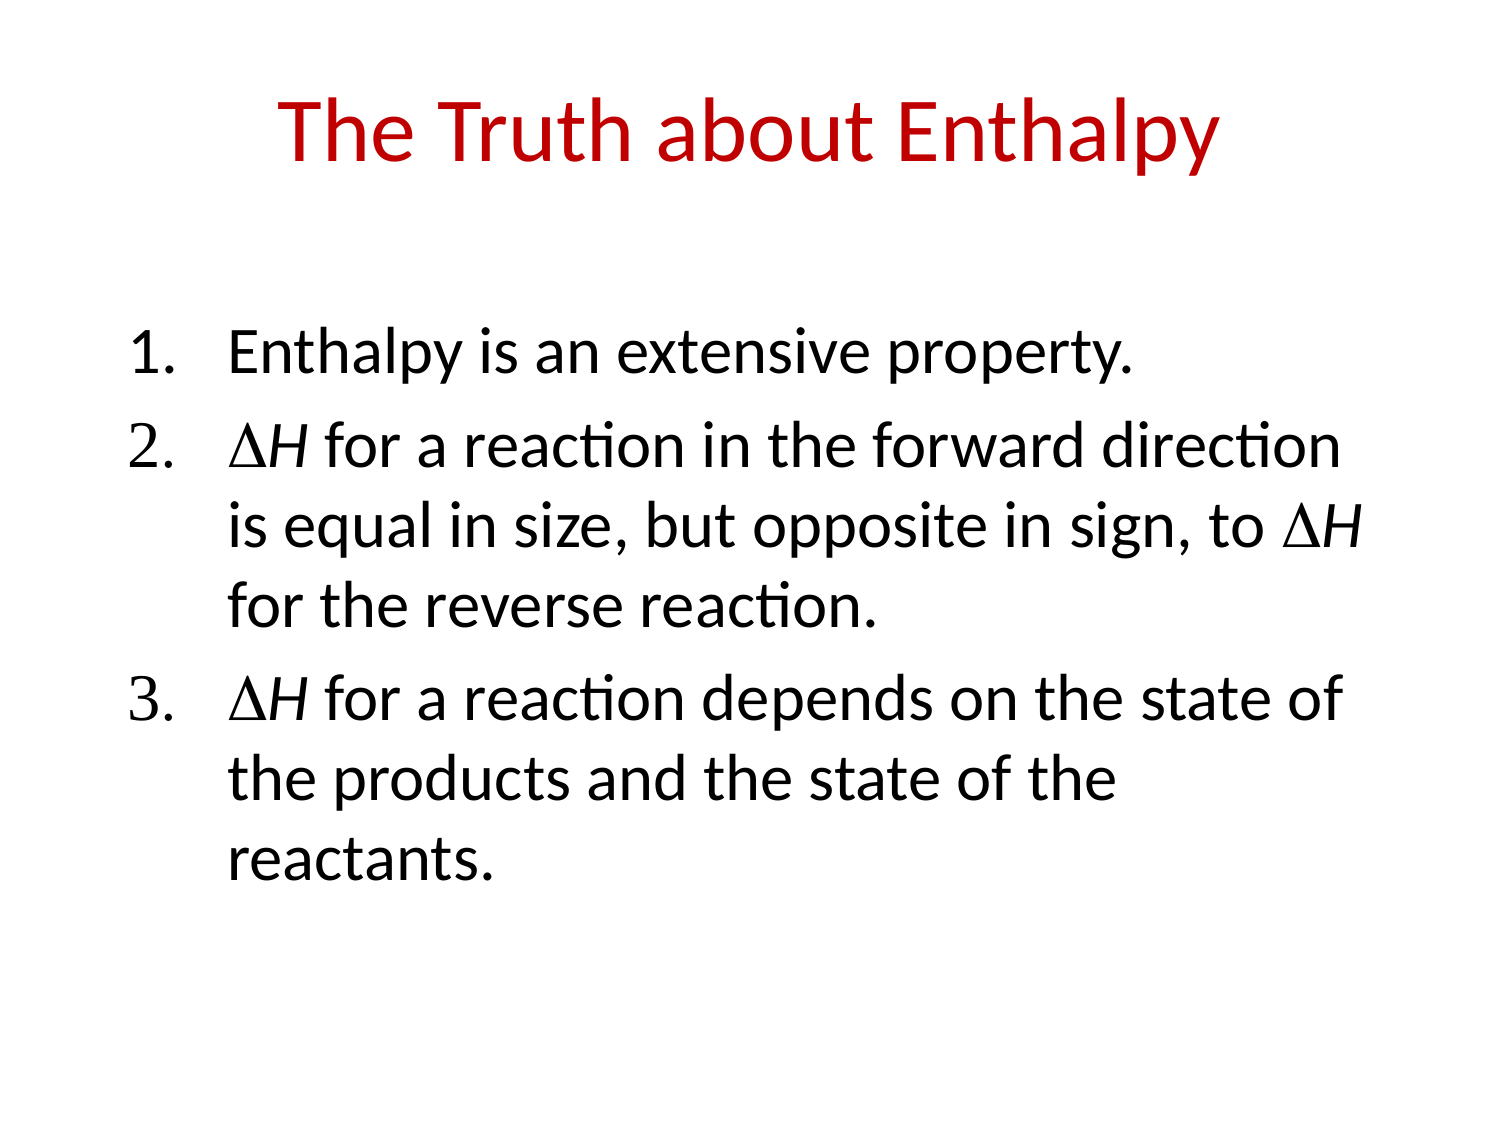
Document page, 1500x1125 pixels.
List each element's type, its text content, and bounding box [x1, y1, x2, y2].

text_box Enthalpy is an extensive property. H for a reaction in the forward direction is equal in size, but opposite in sign, to H for the reverse reaction. H for a reaction depends on the state of the products and the state of the reactants. [112, 299, 1388, 975]
text_box The Truth about Enthalpy [112, 62, 1388, 250]
